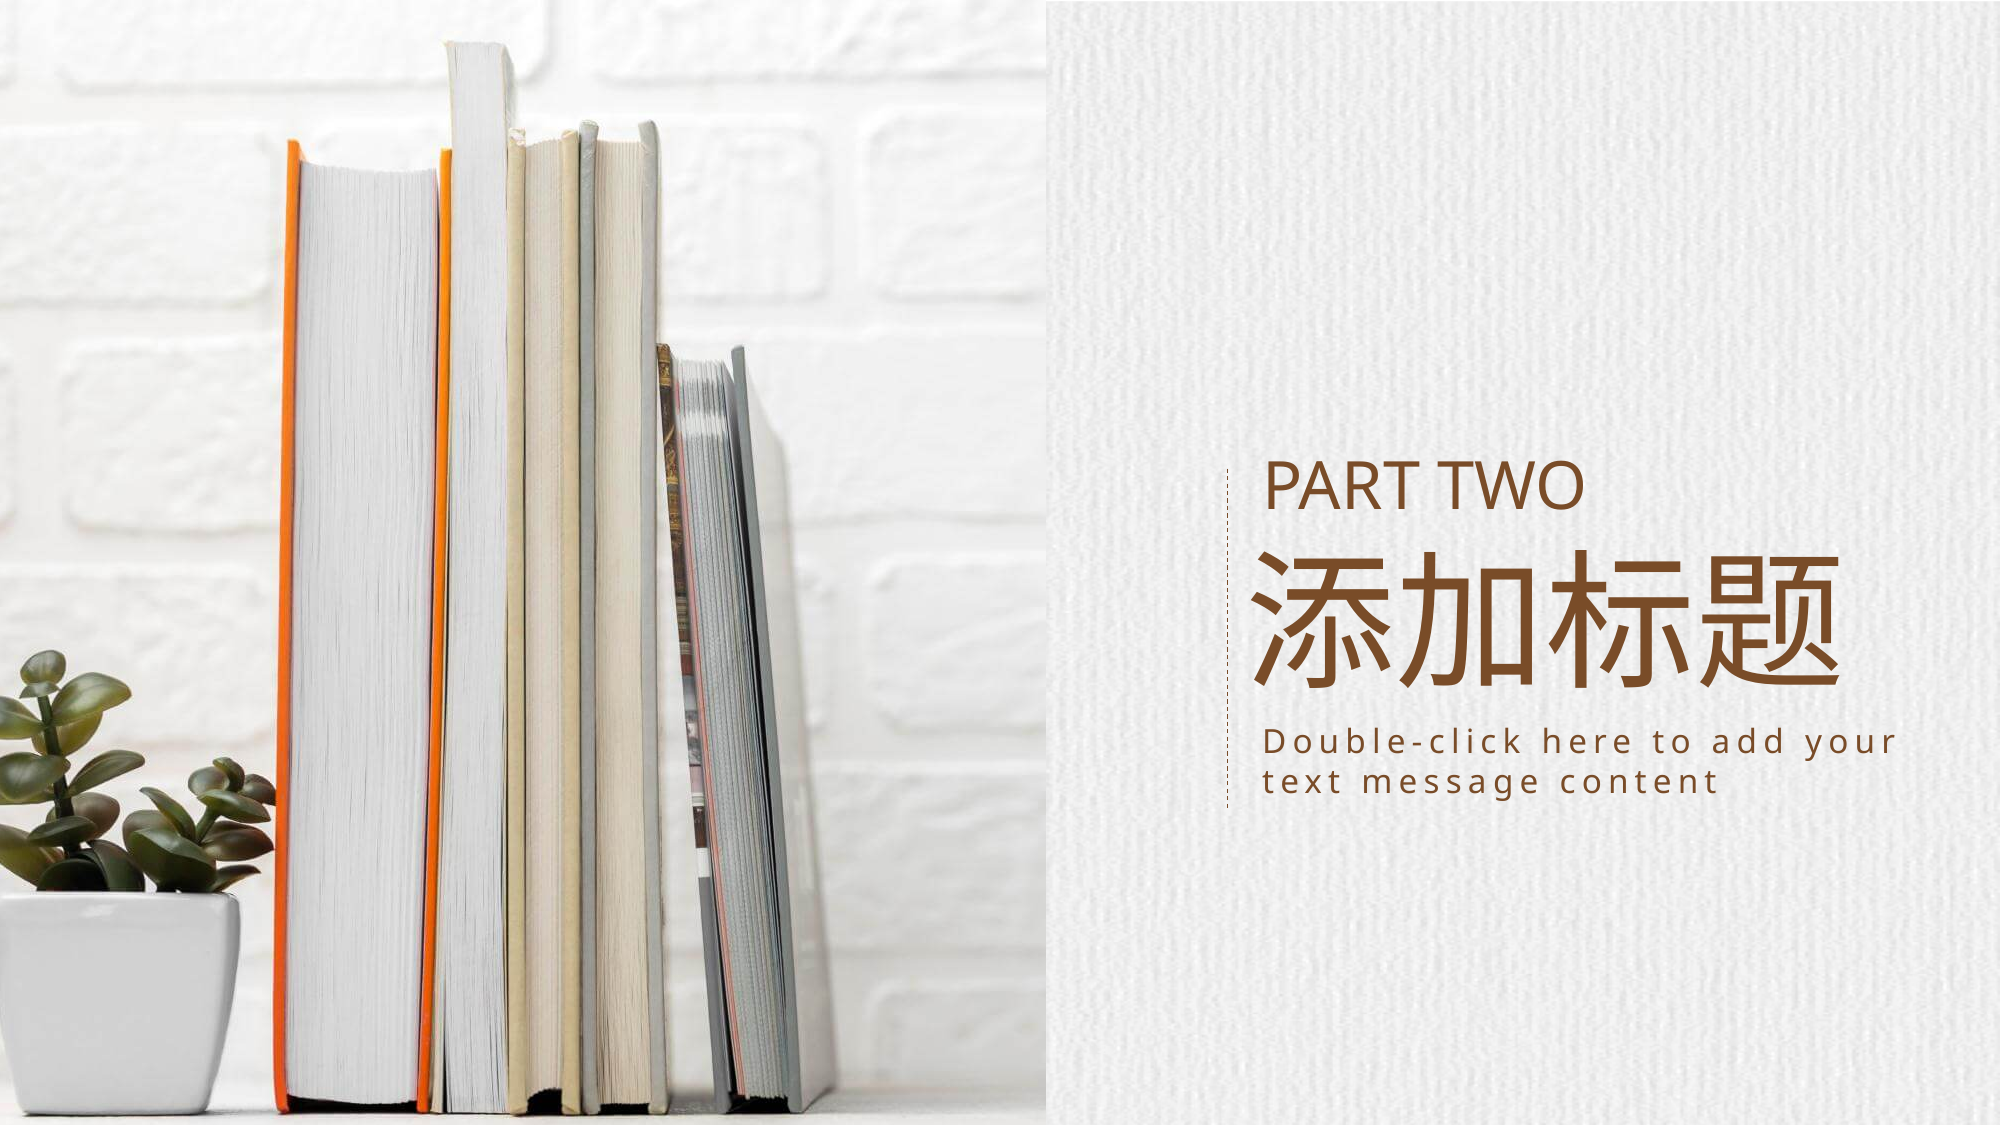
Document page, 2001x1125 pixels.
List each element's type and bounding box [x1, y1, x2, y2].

text_box [1227, 435, 1942, 809]
picture [0, 0, 2000, 1125]
